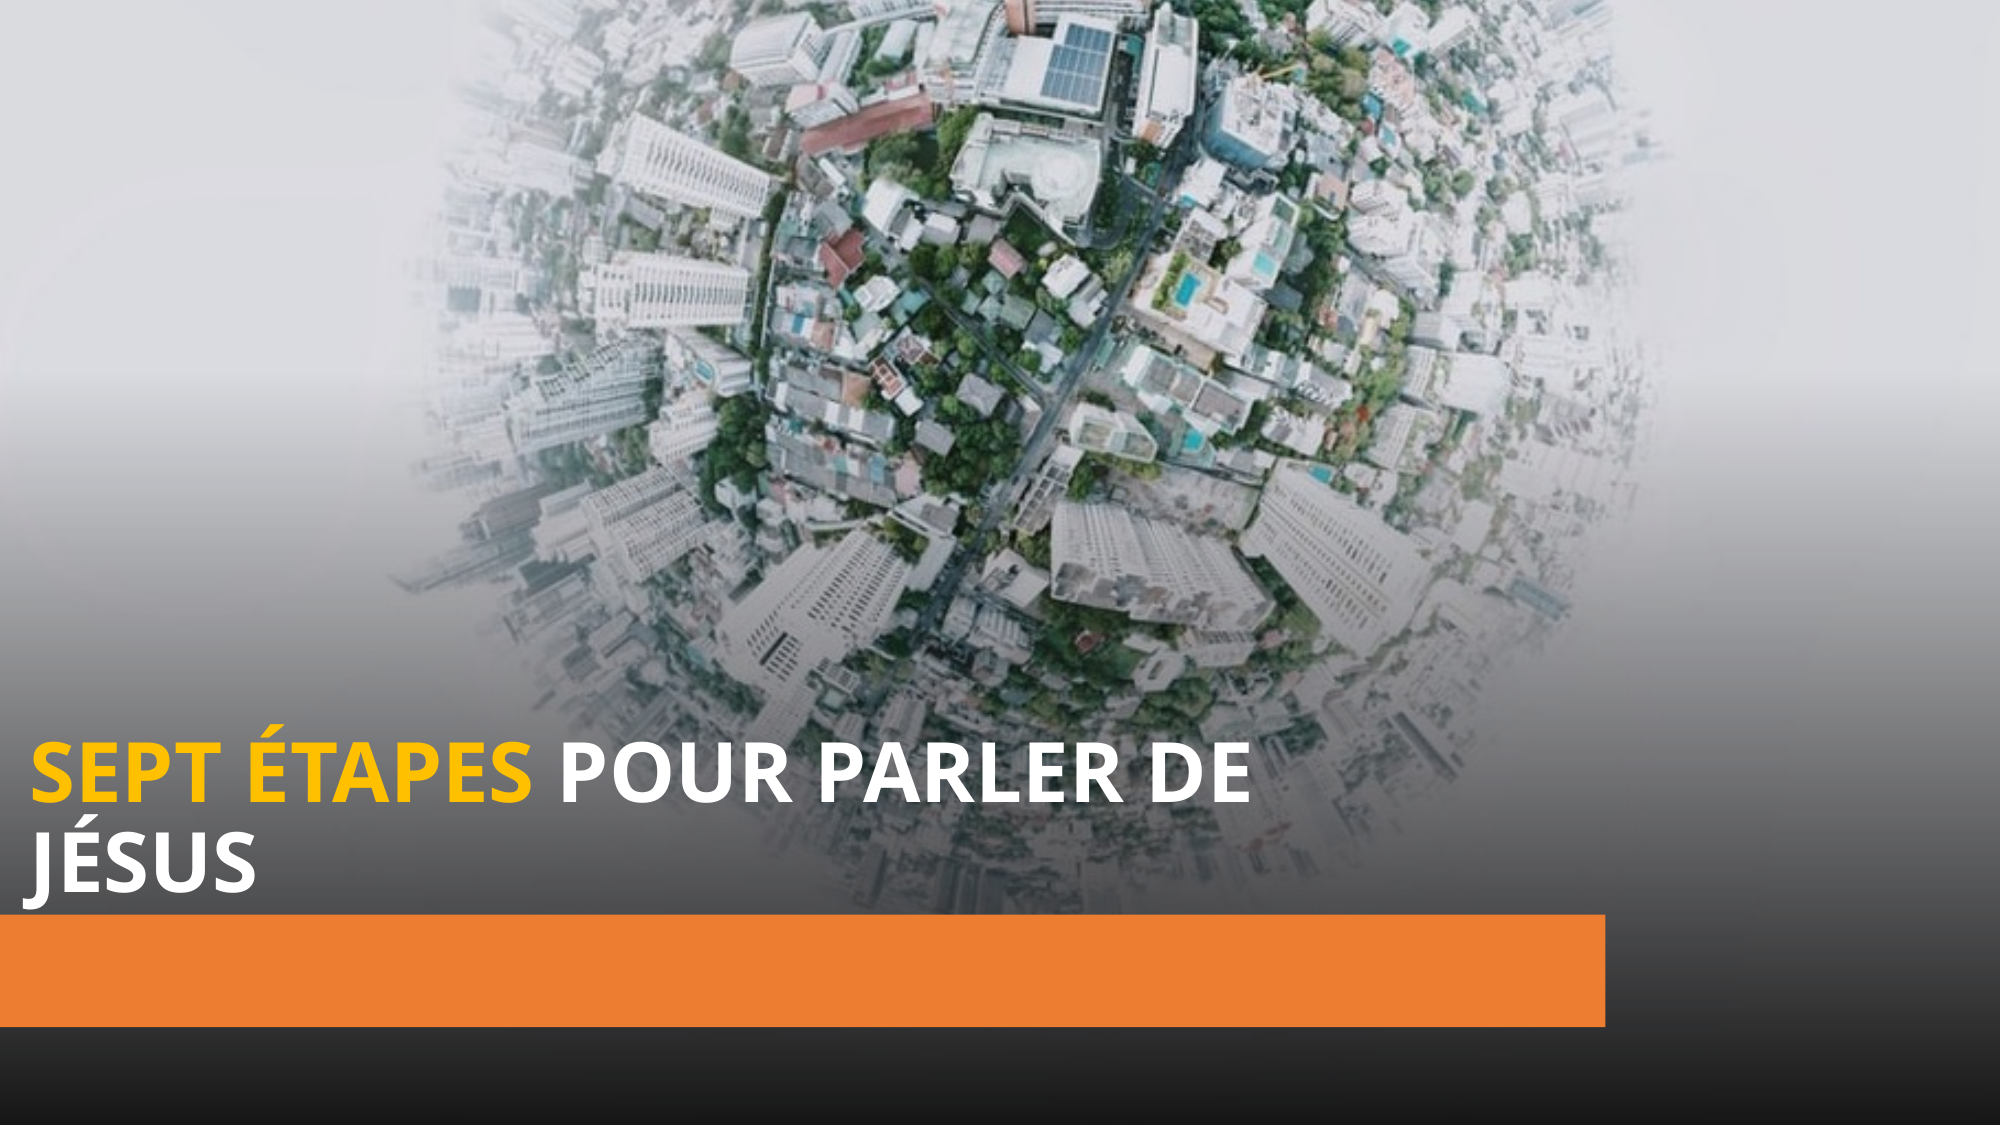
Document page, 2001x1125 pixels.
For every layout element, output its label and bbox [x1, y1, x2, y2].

list [0, 0, 2000, 1125]
